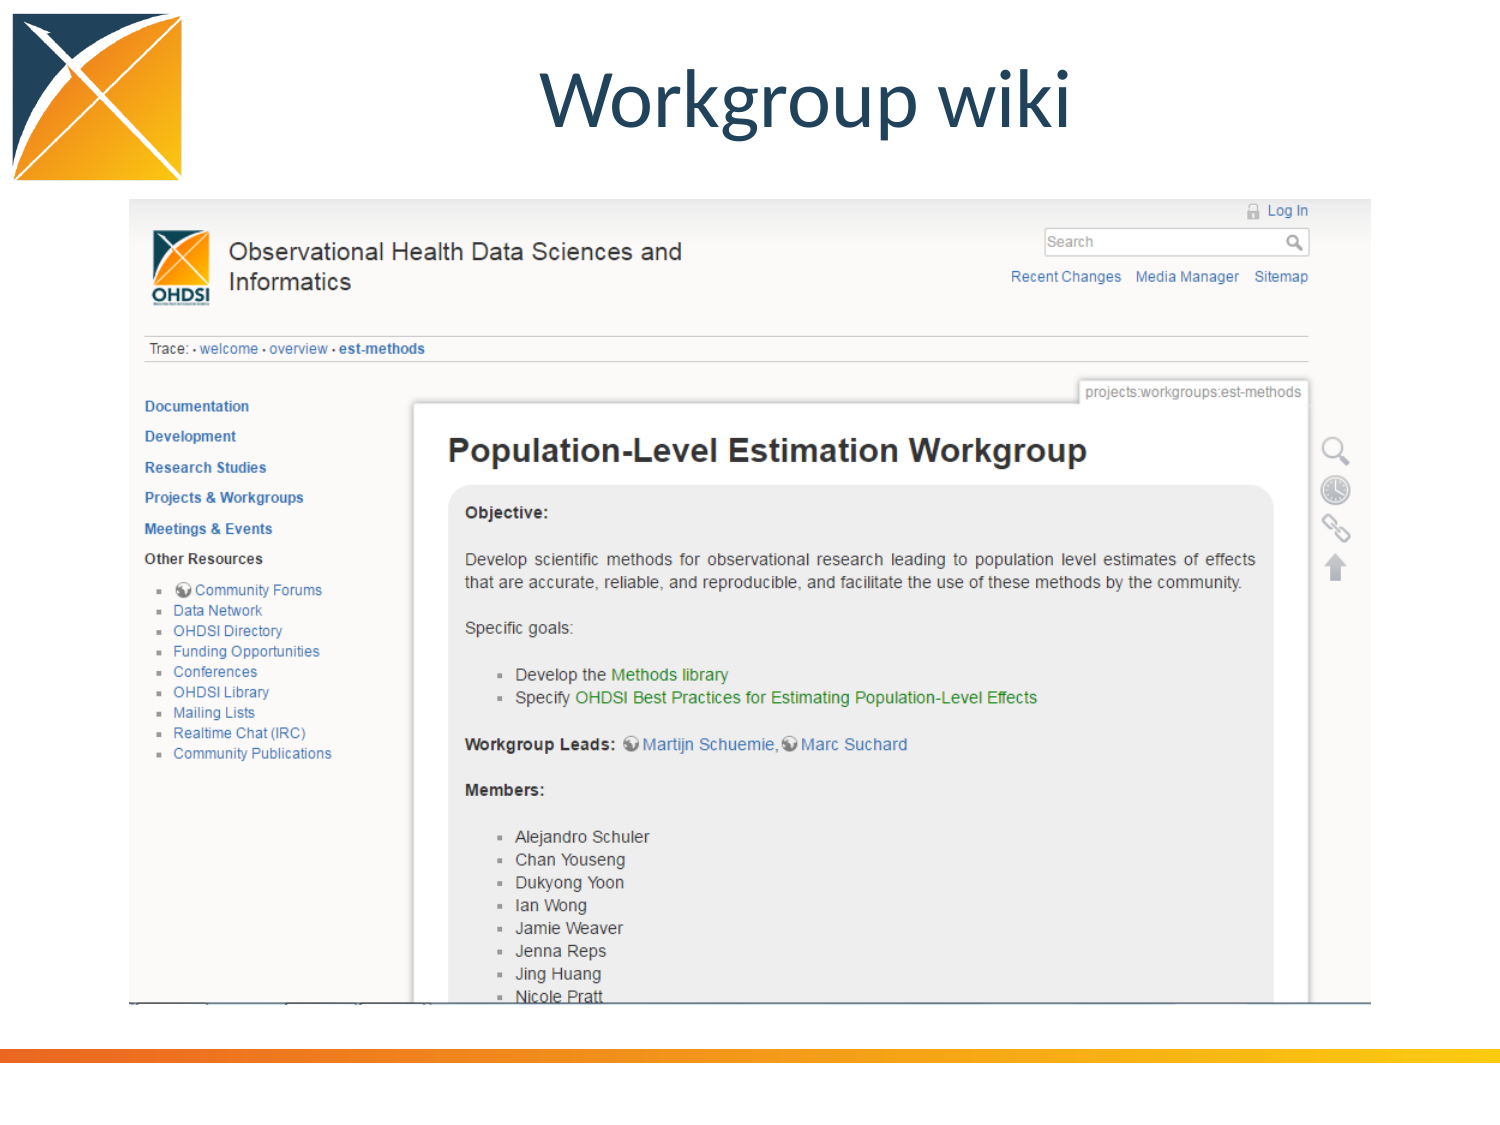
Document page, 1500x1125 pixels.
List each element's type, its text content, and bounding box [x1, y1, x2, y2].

title Workgroup wiki [187, 24, 1425, 163]
picture [0, 0, 206, 200]
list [128, 199, 1372, 1006]
